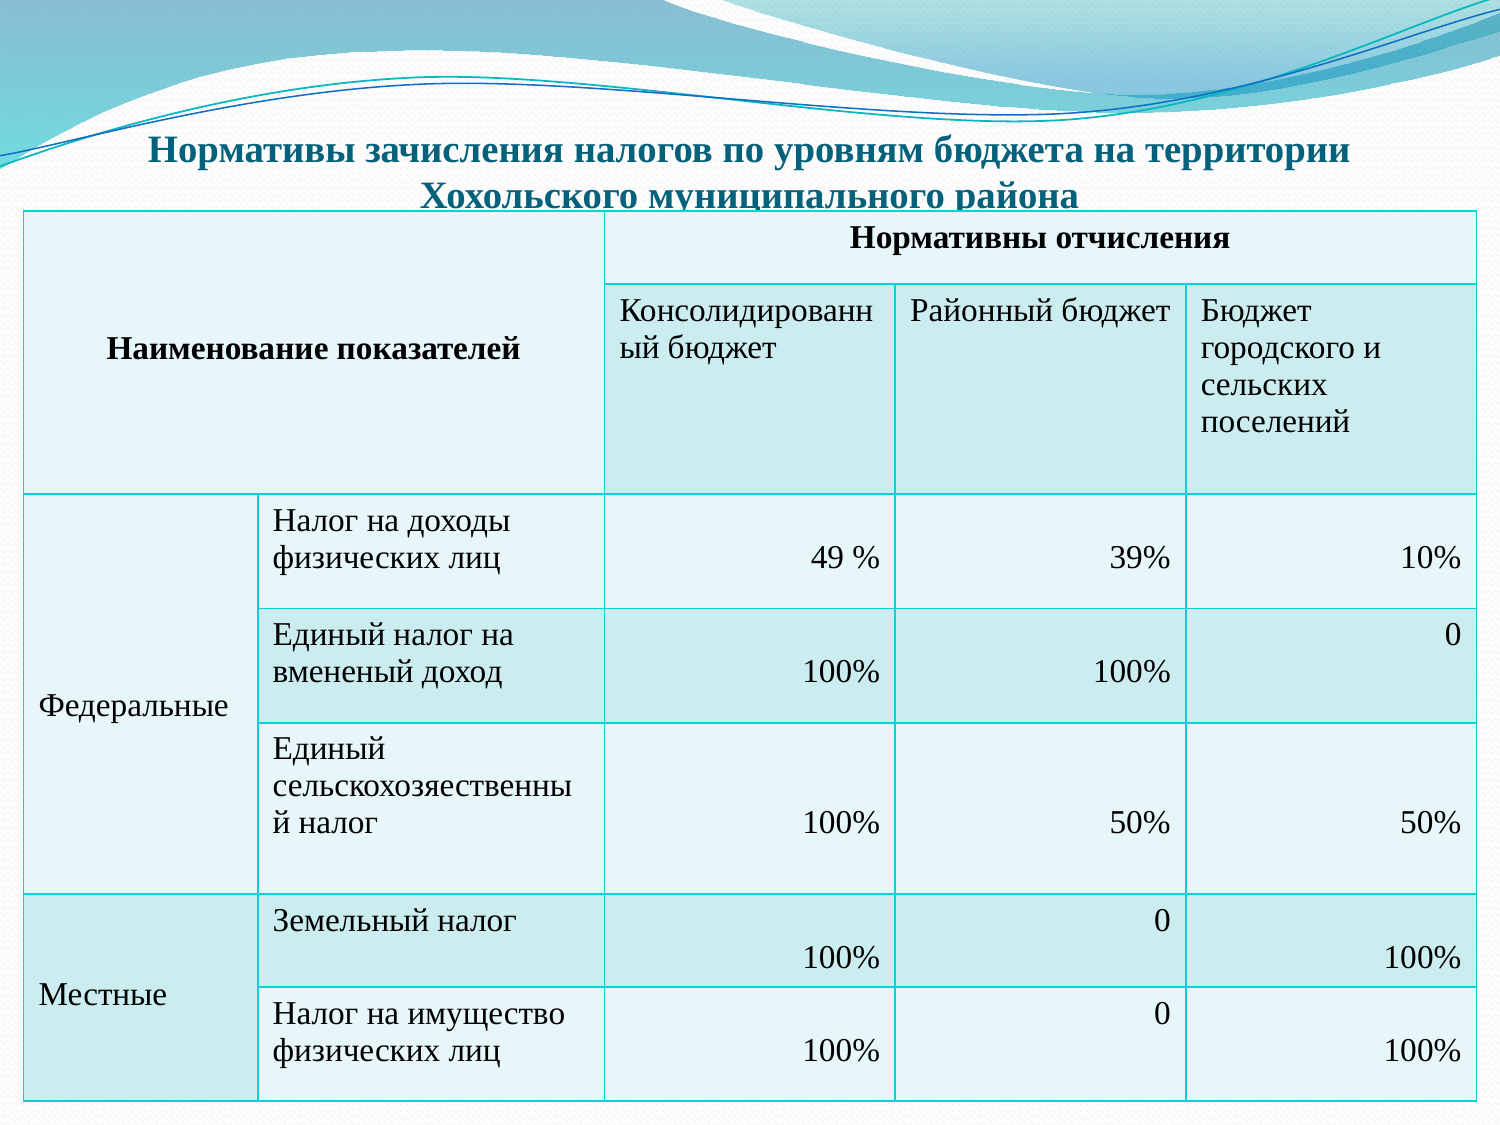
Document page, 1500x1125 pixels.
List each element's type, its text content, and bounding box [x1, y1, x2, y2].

table_cell 49 % [605, 495, 894, 608]
table_cell 10% [1187, 495, 1476, 608]
table_cell Бюджет городского и сельских поселений [1187, 285, 1476, 493]
table_cell 39% [896, 495, 1185, 608]
table_cell Местные [24, 895, 257, 1100]
table_cell 100% [896, 609, 1185, 722]
table_cell Районный бюджет [896, 285, 1185, 493]
title Нормативы зачисления налогов по уровням бюджета на территории Хохольского муниципального района [75, 115, 1425, 210]
table_header Наименование показателей [24, 212, 604, 493]
table_header Нормативны отчисления [605, 212, 1476, 283]
table_cell 100% [605, 988, 894, 1100]
table_cell 50% [1187, 724, 1476, 893]
table_cell 100% [605, 609, 894, 722]
table_cell Единый налог на вмененый доход [259, 609, 604, 722]
table_cell 0 [896, 895, 1185, 986]
table_cell 100% [605, 895, 894, 986]
table_cell Налог на имущество физических лиц [259, 988, 604, 1100]
table_cell Консолидированный бюджет [605, 285, 894, 493]
table_cell 0 [1187, 609, 1476, 722]
table_cell Земельный налог [259, 895, 604, 986]
table_cell 100% [605, 724, 894, 893]
table_cell Единый сельскохозяественный налог [259, 724, 604, 893]
table_cell Федеральные [24, 495, 257, 893]
table_cell 50% [896, 724, 1185, 893]
table_cell Налог на доходы физических лиц [259, 495, 604, 608]
table_cell 0 [896, 988, 1185, 1100]
table_cell 100% [1187, 988, 1476, 1100]
table_cell 100% [1187, 895, 1476, 986]
